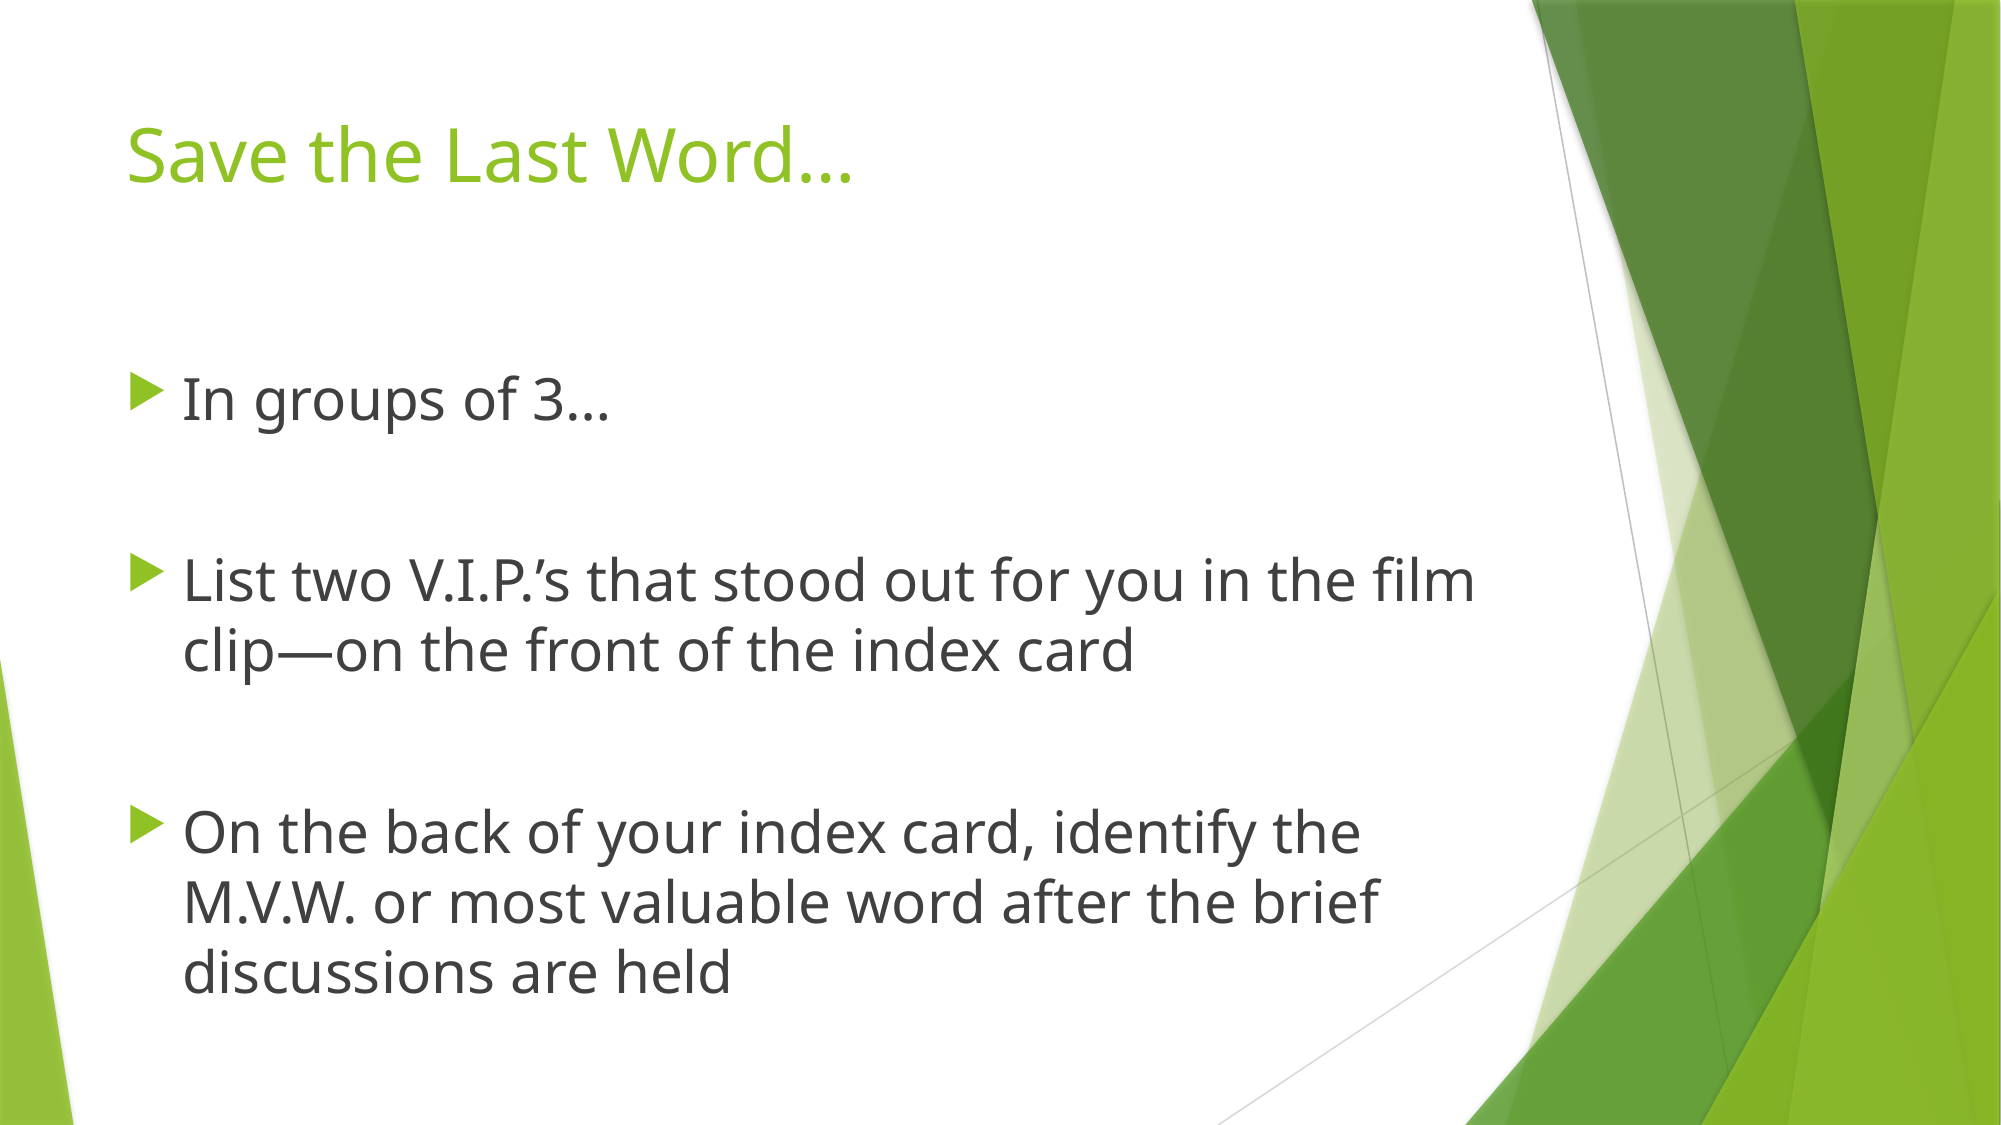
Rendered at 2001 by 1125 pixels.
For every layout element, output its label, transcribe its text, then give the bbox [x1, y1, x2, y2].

title Save the Last Word… [111, 99, 1522, 317]
list In groups of 3… List two V.I.P.’s that stood out for you in the film clip—on the front of the index card On the back of your index card, identify the M.V.W. or most valuable word after the brief discussions are held [111, 354, 1522, 992]
